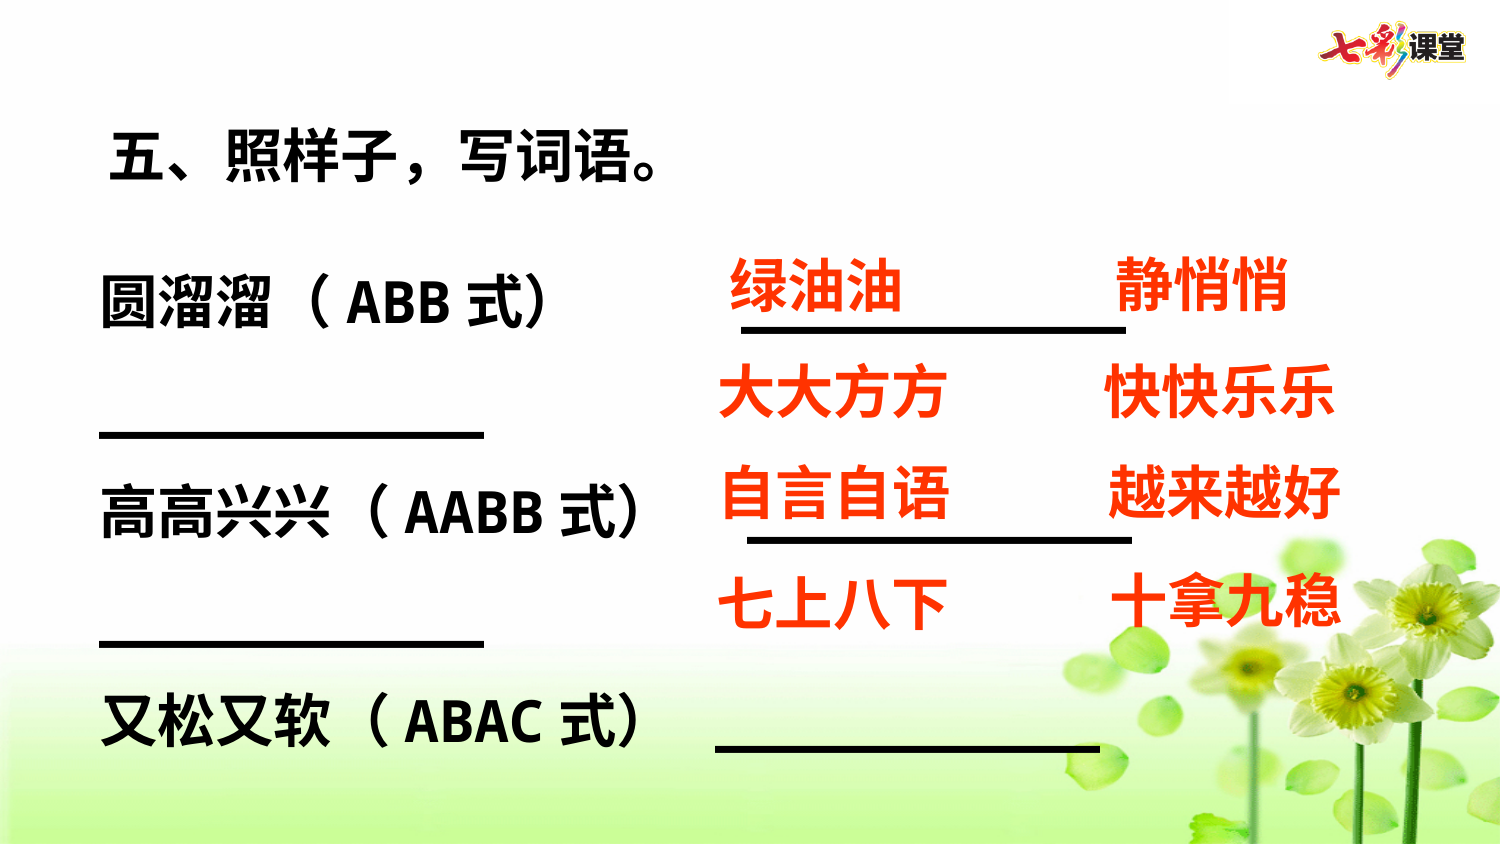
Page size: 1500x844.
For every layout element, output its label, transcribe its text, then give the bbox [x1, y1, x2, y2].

text_box 绿油油 [718, 243, 1023, 325]
text_box 越来越好 [1097, 450, 1360, 532]
text_box 圆溜溜（ABB式） ___________ ___________ 高高兴兴（AABB式） ___________ ___________ 又松又软（ABAC式） ___________ ___________ 五颜六色（含有数字）___________ ___________ [87, 224, 1482, 844]
picture [0, 0, 1500, 844]
text_box 大大方方 [705, 349, 970, 431]
text_box 五、照样子，写词语。 [96, 113, 702, 195]
text_box 快快乐乐 [1092, 349, 1385, 431]
text_box 静悄悄 [1103, 242, 1368, 324]
text_box 自言自语 [706, 450, 999, 532]
text_box 十拿九稳 [1098, 558, 1360, 640]
text_box 七上八下 [705, 561, 1059, 643]
